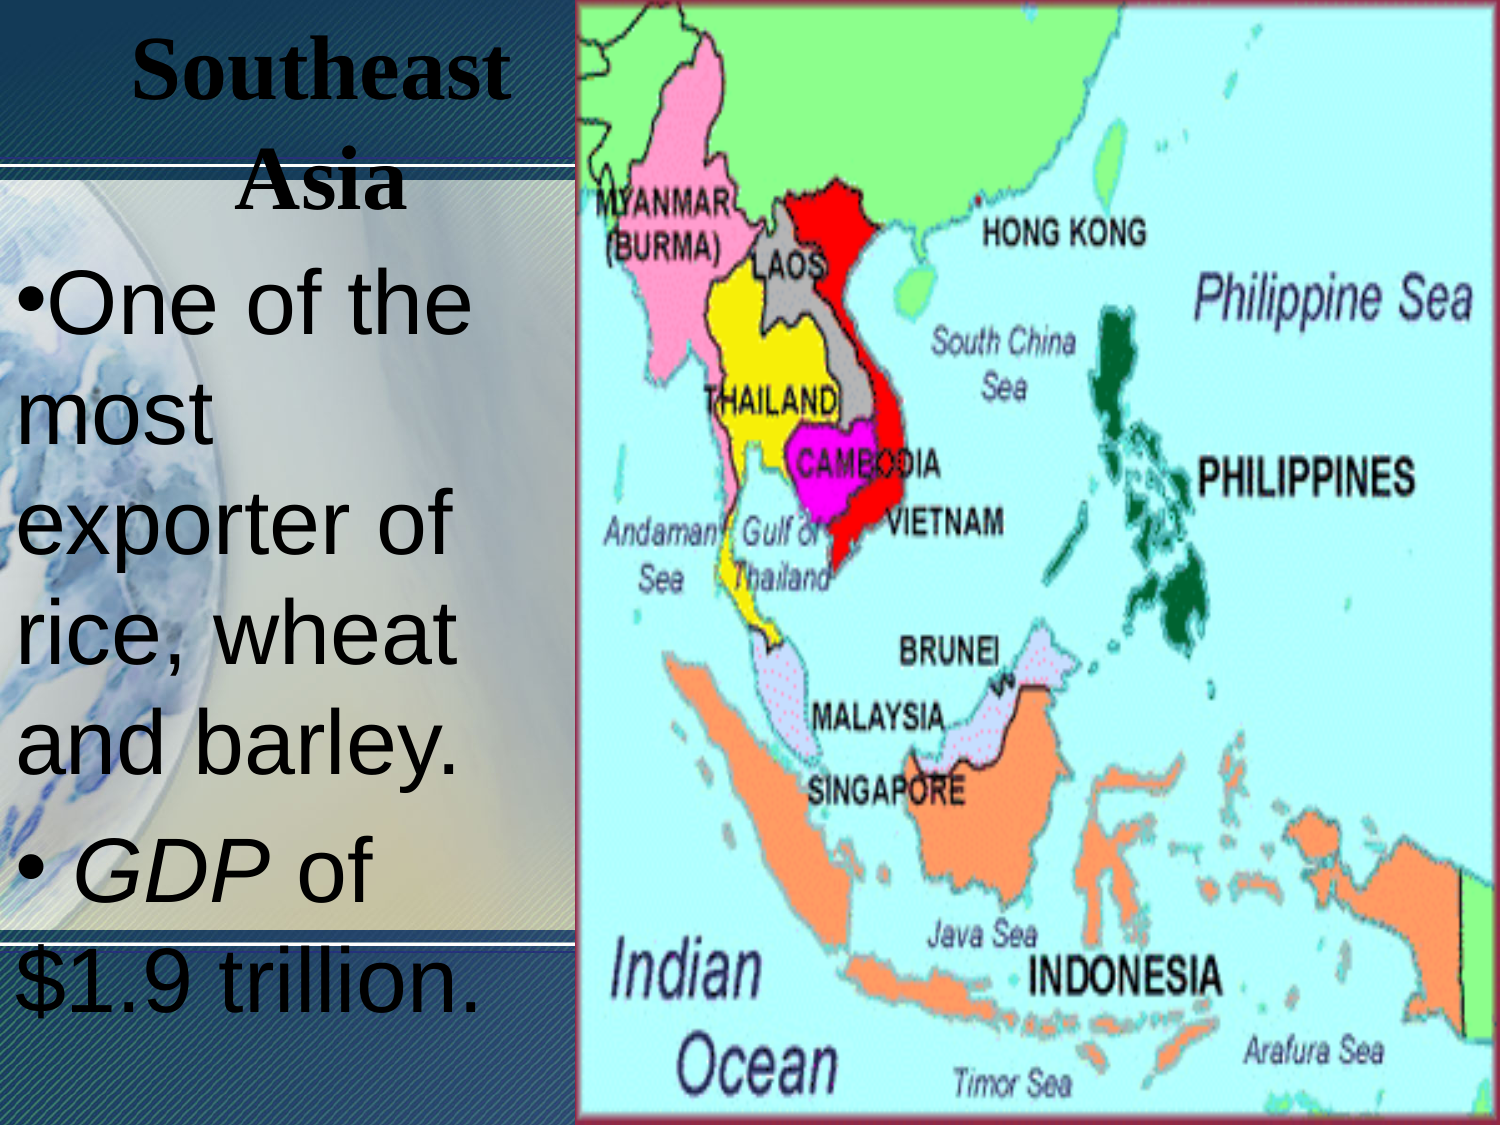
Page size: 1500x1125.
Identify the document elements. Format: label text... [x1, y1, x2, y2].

list One of the most exporter of rice, wheat and barley. GDP of $1.9 trillion. [0, 235, 569, 1125]
picture [0, 0, 574, 1125]
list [574, 0, 1500, 1125]
title Southeast Asia [74, 44, 569, 235]
